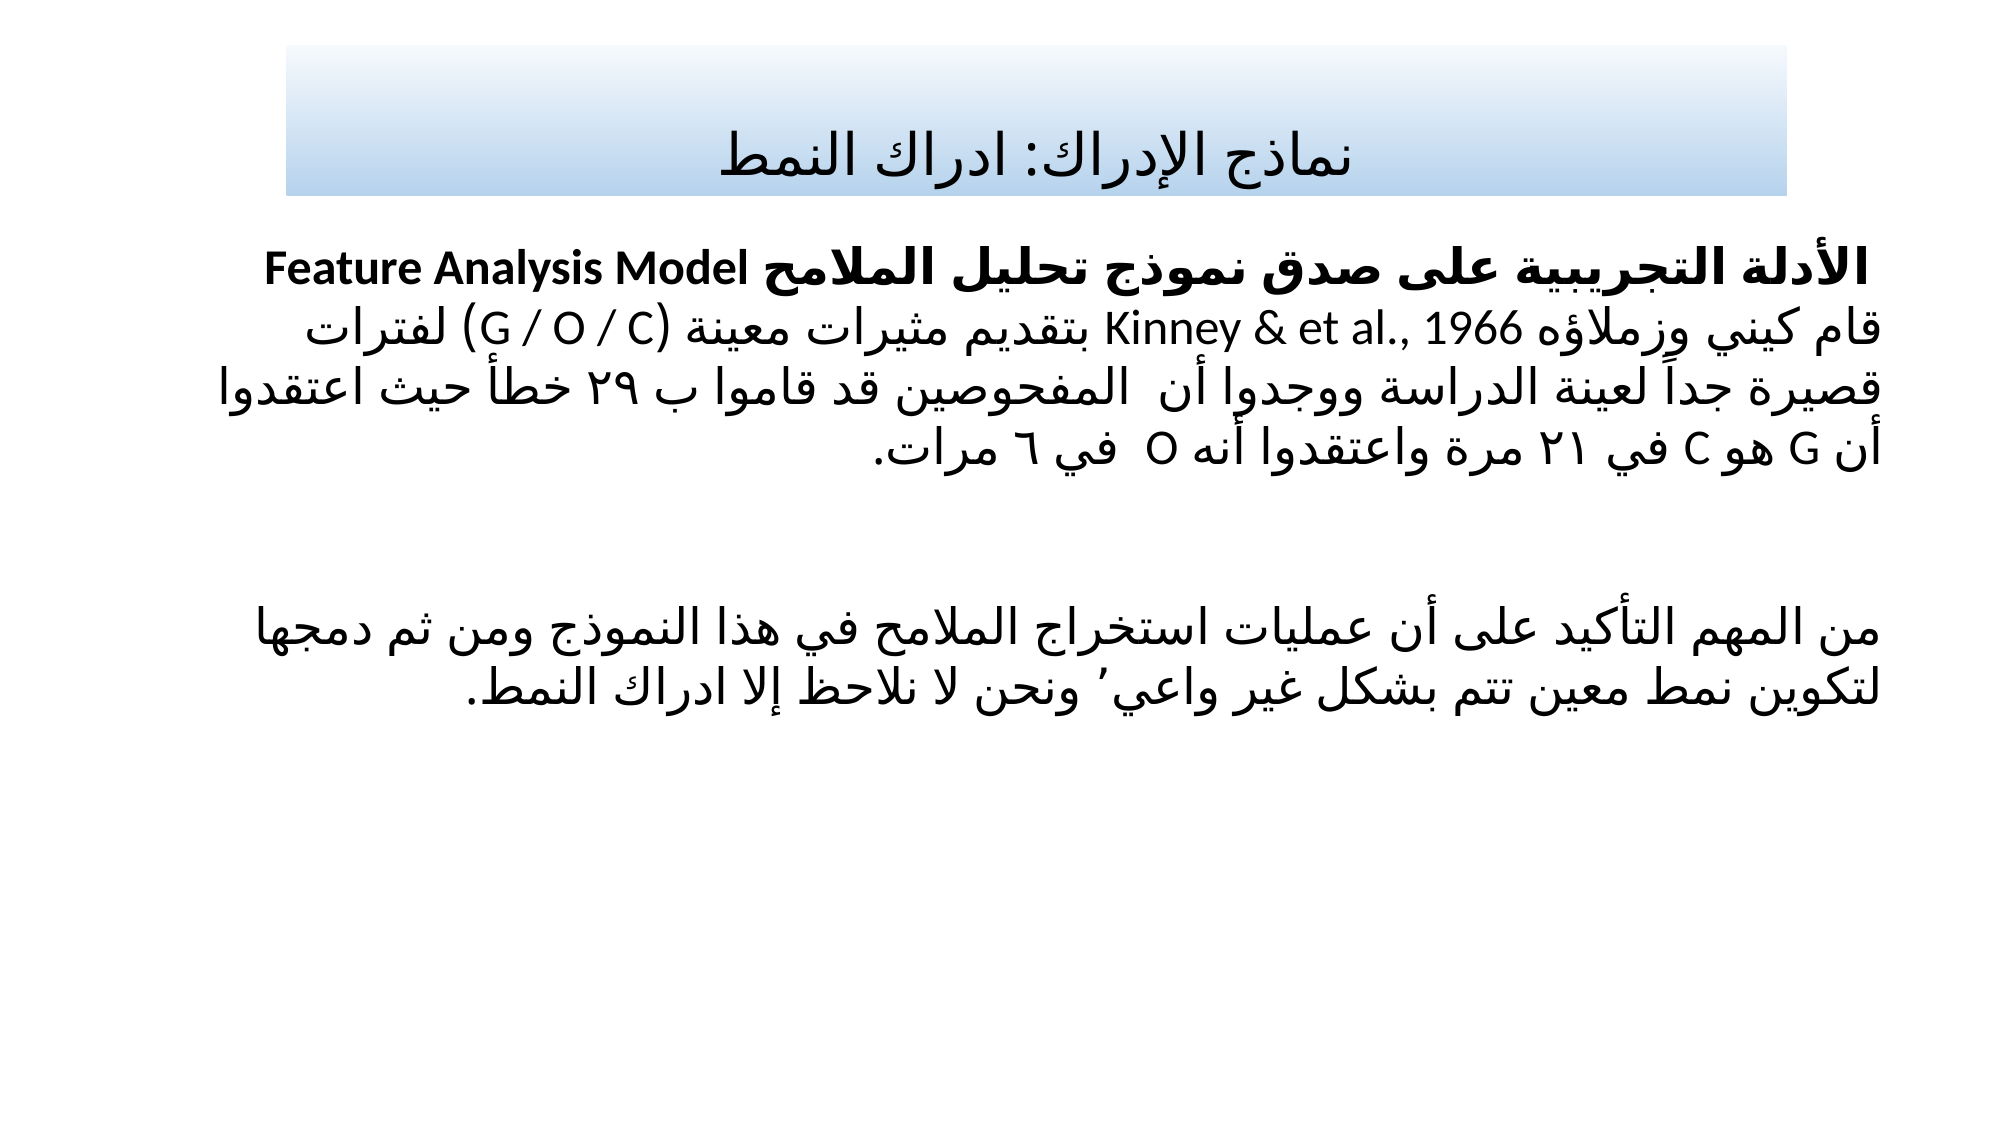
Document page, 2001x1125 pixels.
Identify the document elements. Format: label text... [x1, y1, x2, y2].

title نماذج الإدراك: ادراك النمط [286, 45, 1787, 196]
subtitle الأدلة التجريبية على صدق نموذج تحليل الملامح Feature Analysis Model قام كيني وزملاؤه Kinney & et al., 1966 بتقديم مثيرات معينة (G / O / C) لفترات قصيرة جداً لعينة الدراسة ووجدوا أن المفحوصين قد قاموا ب ٢٩ خطأ حيث اعتقدوا أن G هو C في ٢١ مرة واعتقدوا أنه O في ٦ مرات. من المهم التأكيد على أن عمليات استخراج الملامح في هذا النموذج ومن ثم دمجها لتكوين نمط معين تتم بشكل غير واعي٬ ونحن لا نلاحظ إلا ادراك النمط. [140, 226, 1899, 1047]
